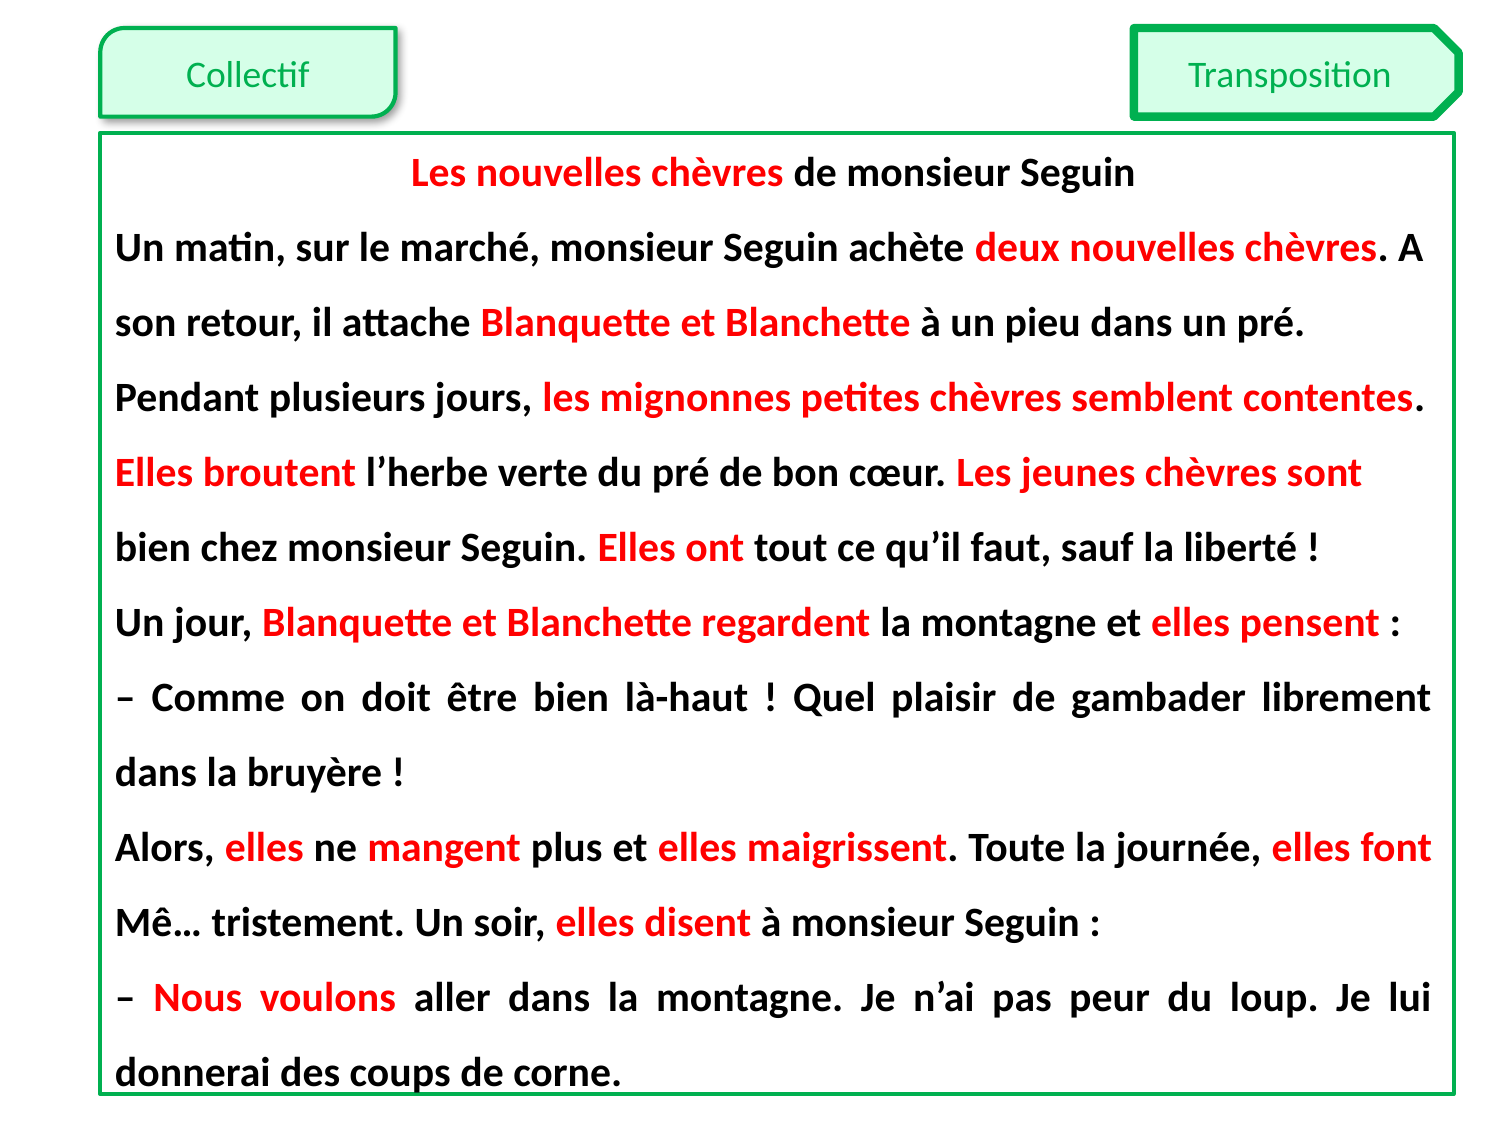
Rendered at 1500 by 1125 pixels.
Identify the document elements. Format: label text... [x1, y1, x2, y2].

text_box Les nouvelles chèvres de monsieur Seguin Un matin, sur le marché, monsieur Seguin achète deux nouvelles chèvres. A son retour, il attache Blanquette et Blanchette à un pieu dans un pré. Pendant plusieurs jours, les mignonnes petites chèvres semblent contentes. Elles broutent l’herbe verte du pré de bon cœur. Les jeunes chèvres sont bien chez monsieur Seguin. Elles ont tout ce qu’il faut, sauf la liberté ! Un jour, Blanquette et Blanchette regardent la montagne et elles pensent : – Comme on doit être bien là-haut ! Quel plaisir de gambader librement dans la bruyère ! Alors, elles ne mangent plus et elles maigrissent. Toute la journée, elles font Mê… tristement. Un soir, elles disent à monsieur Seguin : – Nous voulons aller dans la montagne. Je n’ai pas peur du loup. Je lui donnerai des coups de corne. [100, 137, 1447, 1102]
